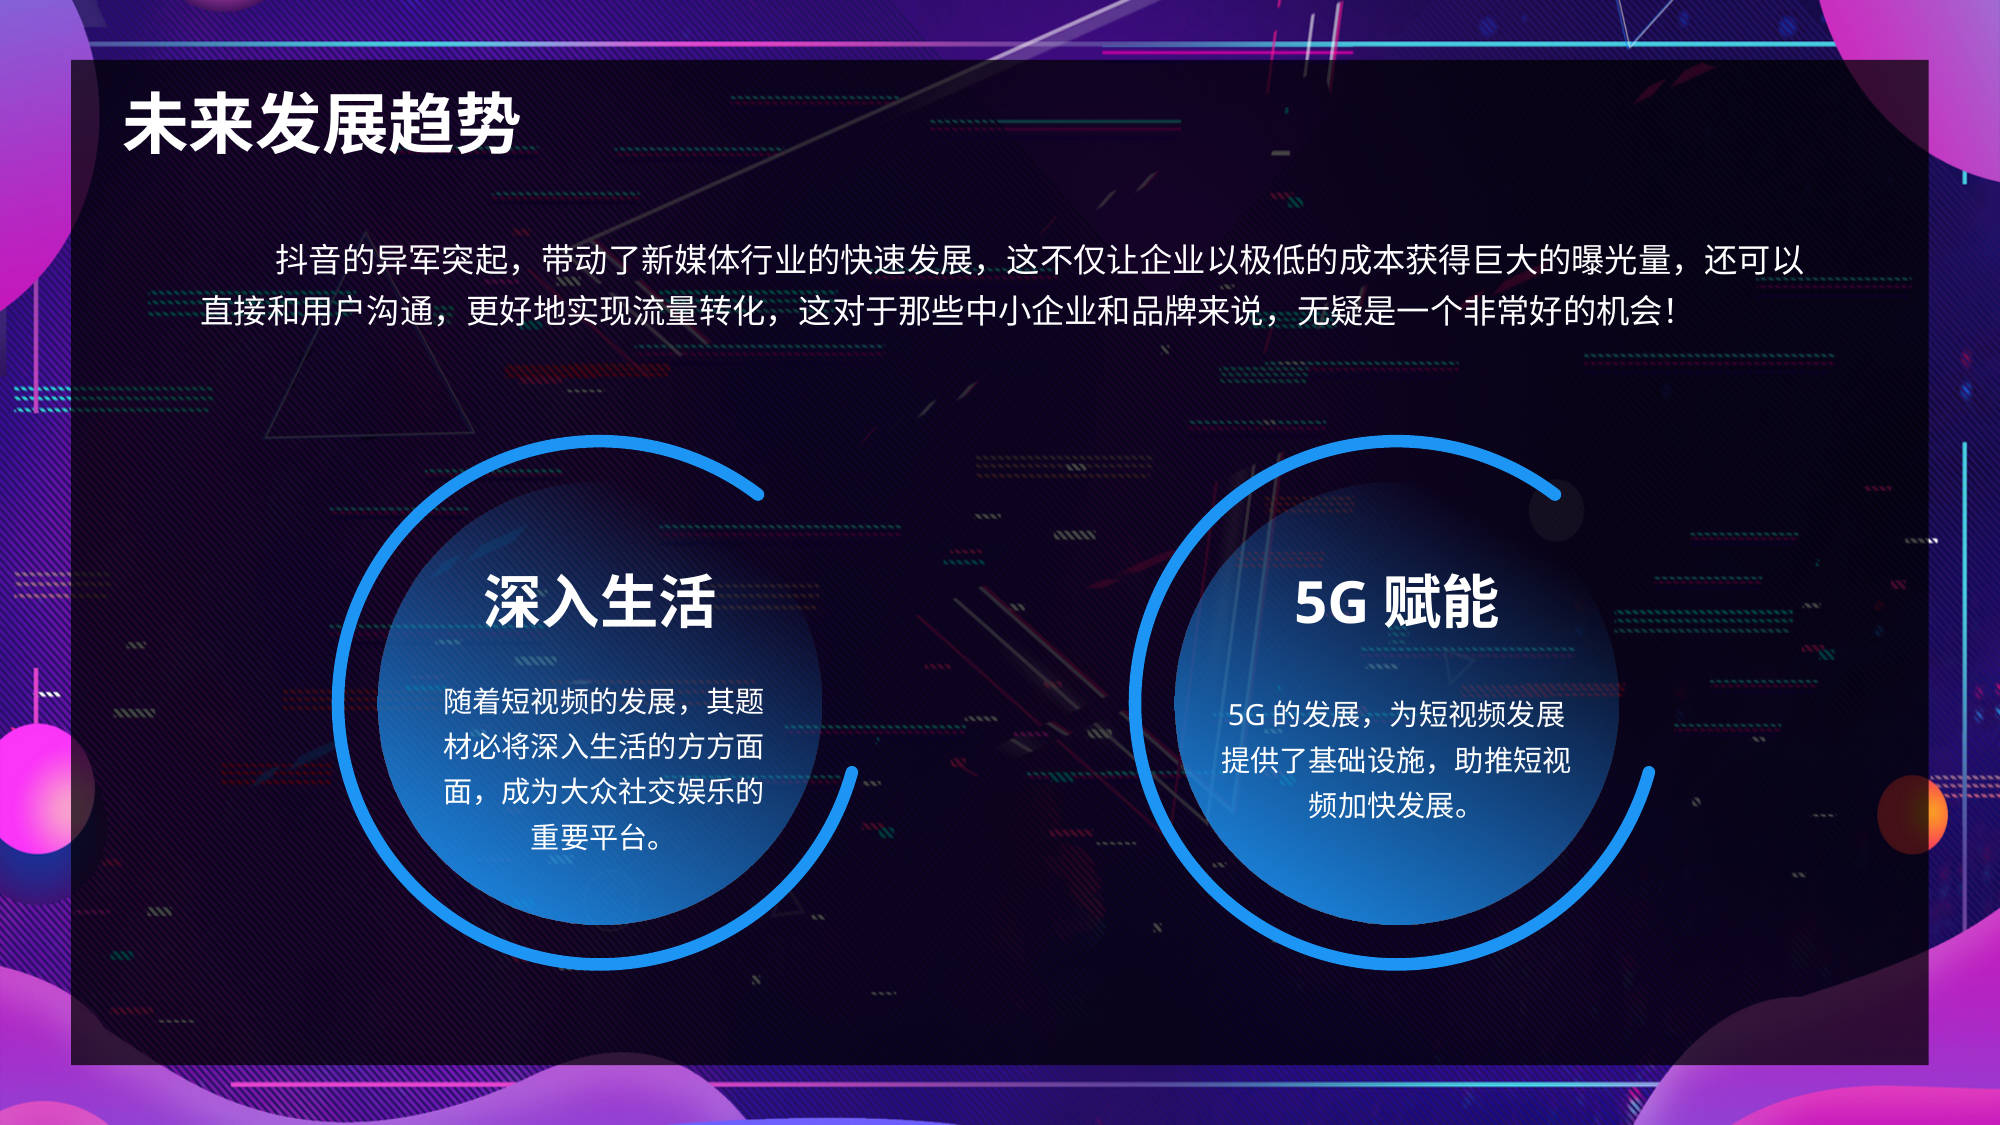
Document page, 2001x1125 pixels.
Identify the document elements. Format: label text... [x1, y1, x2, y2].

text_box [337, 441, 862, 965]
text_box 未来发展趋势 [107, 74, 647, 169]
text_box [1135, 441, 1659, 965]
picture [0, 0, 2000, 1125]
text_box 抖音的异军突起，带动了新媒体行业的快速发展，这不仅让企业以极低的成本获得巨大的曝光量，还可以直接和用户沟通，更好地实现流量转化，这对于那些中小企业和品牌来说，无疑是一个非常好的机会！ [186, 219, 1825, 338]
